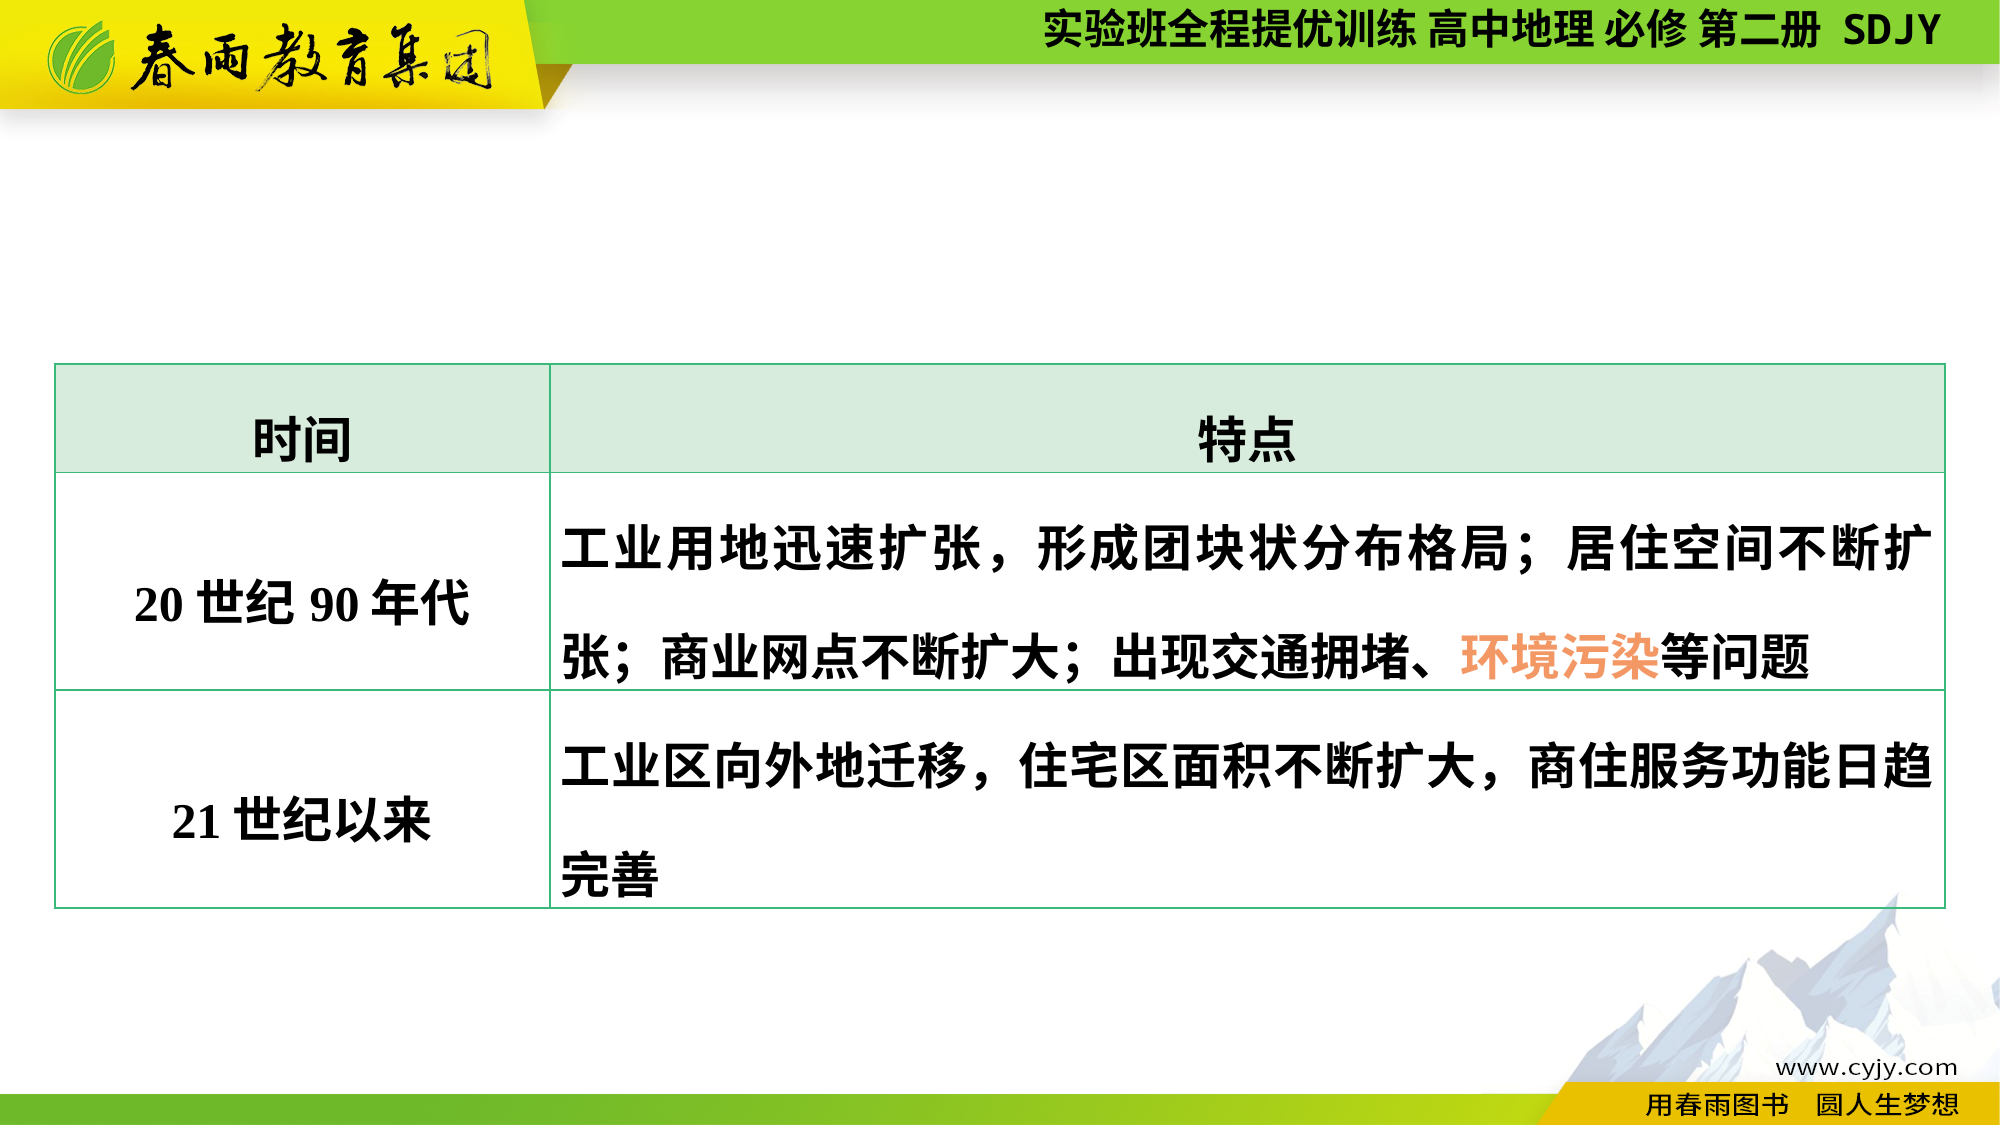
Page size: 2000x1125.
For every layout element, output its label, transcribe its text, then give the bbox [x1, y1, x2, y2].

table_cell 工业区向外地迁移，住宅区面积不断扩大，商住服务功能日趋完善 [551, 691, 1944, 907]
table_header 时间 [56, 365, 549, 472]
table_cell 21世纪以来 [56, 691, 549, 907]
table_cell 20世纪90年代 [56, 473, 549, 689]
table_cell 工业用地迅速扩张，形成团块状分布格局；居住空间不断扩张；商业网点不断扩大；出现交通拥堵、环境污染等问题 [551, 473, 1944, 689]
picture [0, 0, 2000, 1125]
table_header 特点 [551, 365, 1944, 472]
